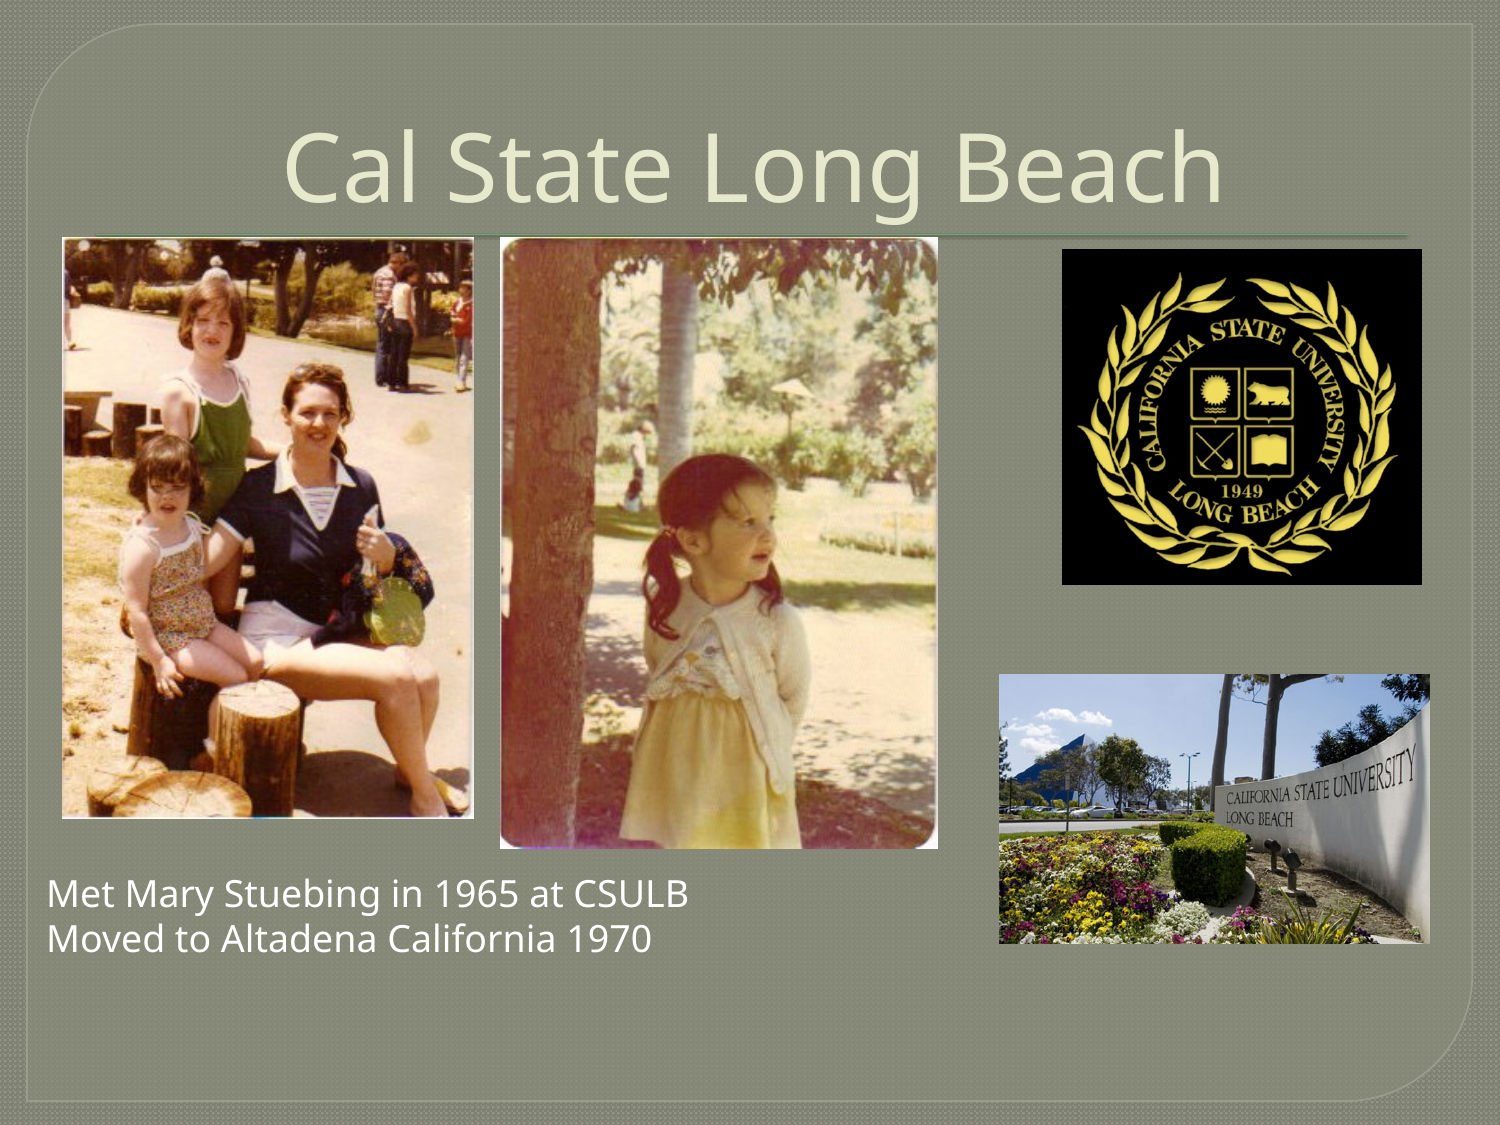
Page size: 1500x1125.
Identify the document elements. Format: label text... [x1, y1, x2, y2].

picture [999, 674, 1431, 944]
picture [1062, 249, 1423, 585]
text_box Met Mary Stuebing in 1965 at CSULB Moved to Altadena California 1970 [31, 862, 705, 968]
picture [499, 237, 938, 850]
picture [62, 237, 474, 820]
title Cal State Long Beach [75, 41, 1425, 229]
